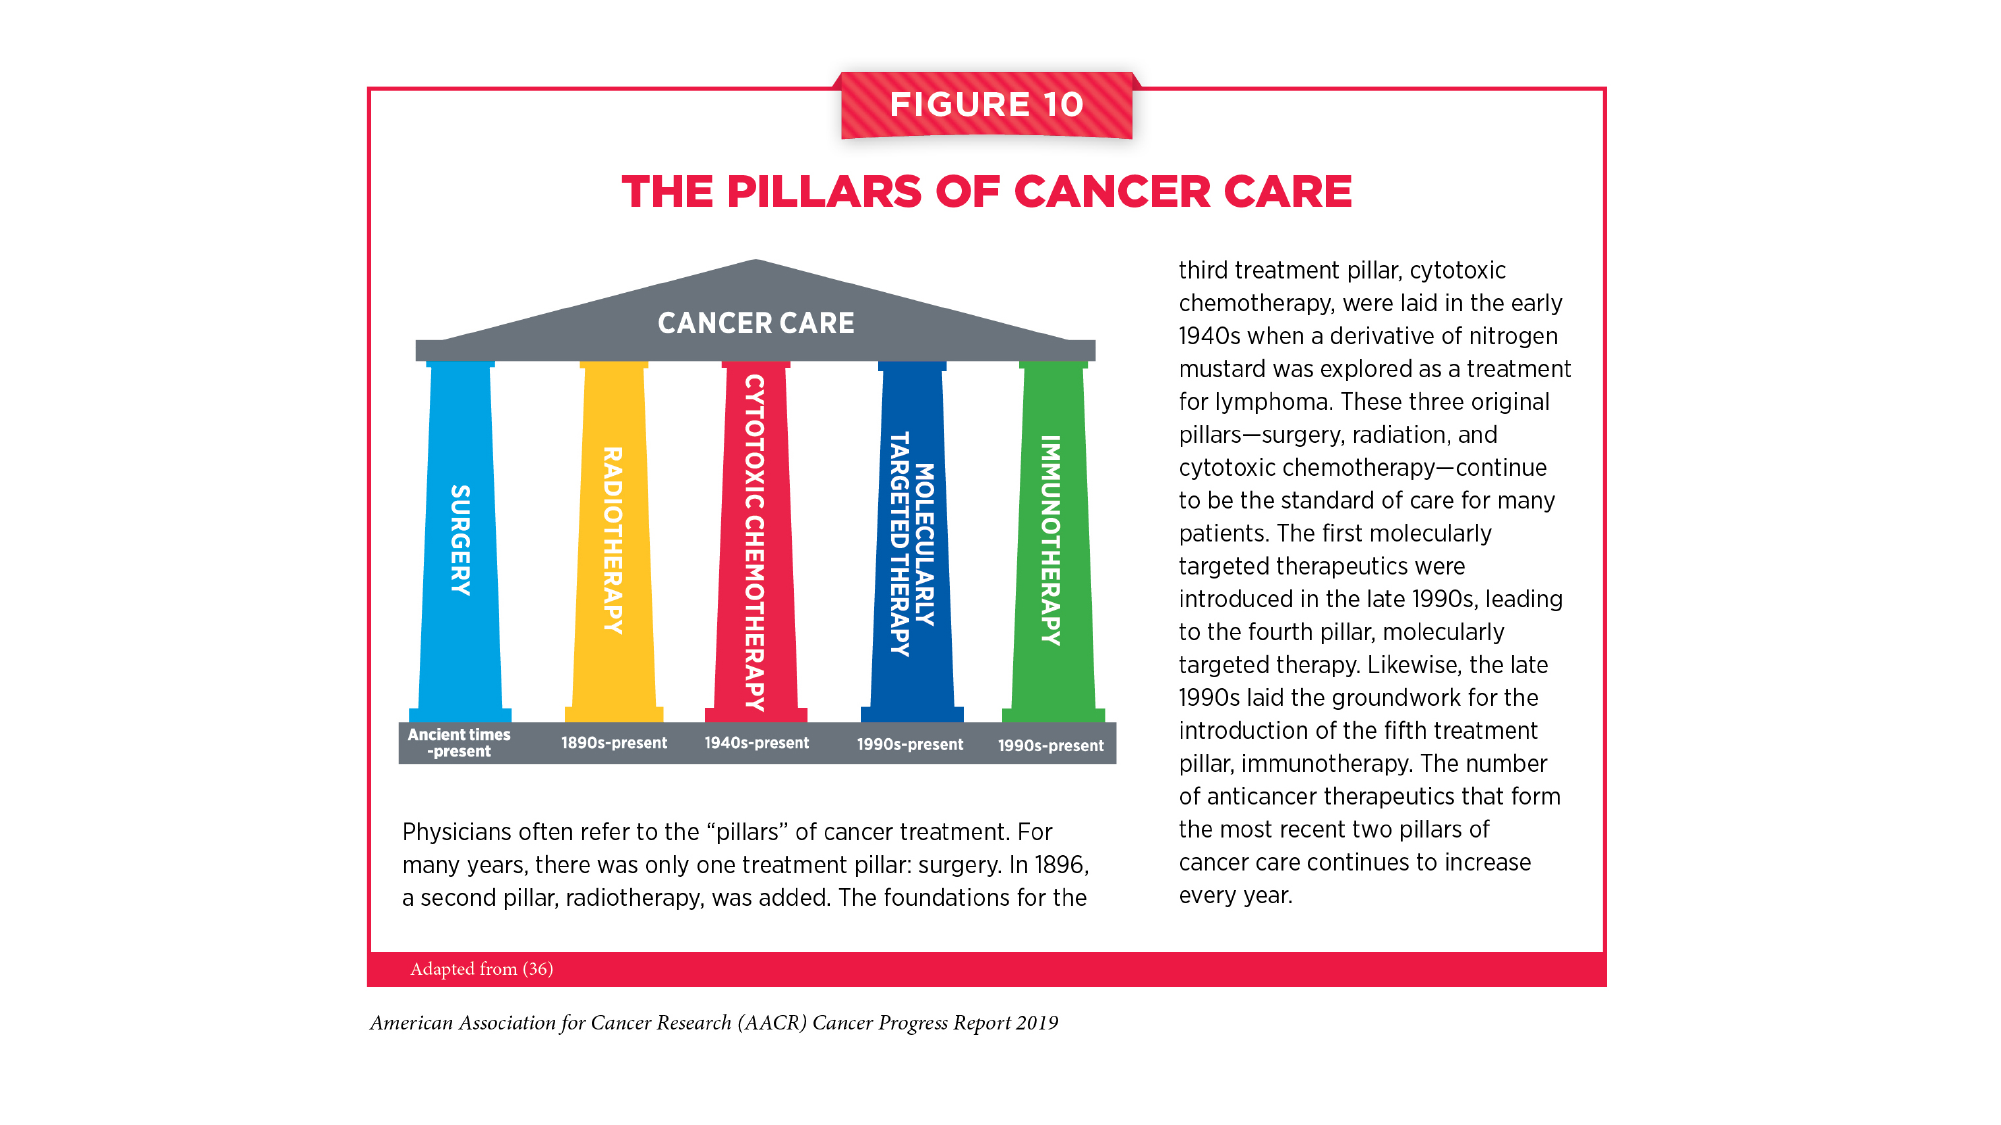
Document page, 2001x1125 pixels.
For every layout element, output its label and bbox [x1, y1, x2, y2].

picture [322, 38, 1657, 1070]
